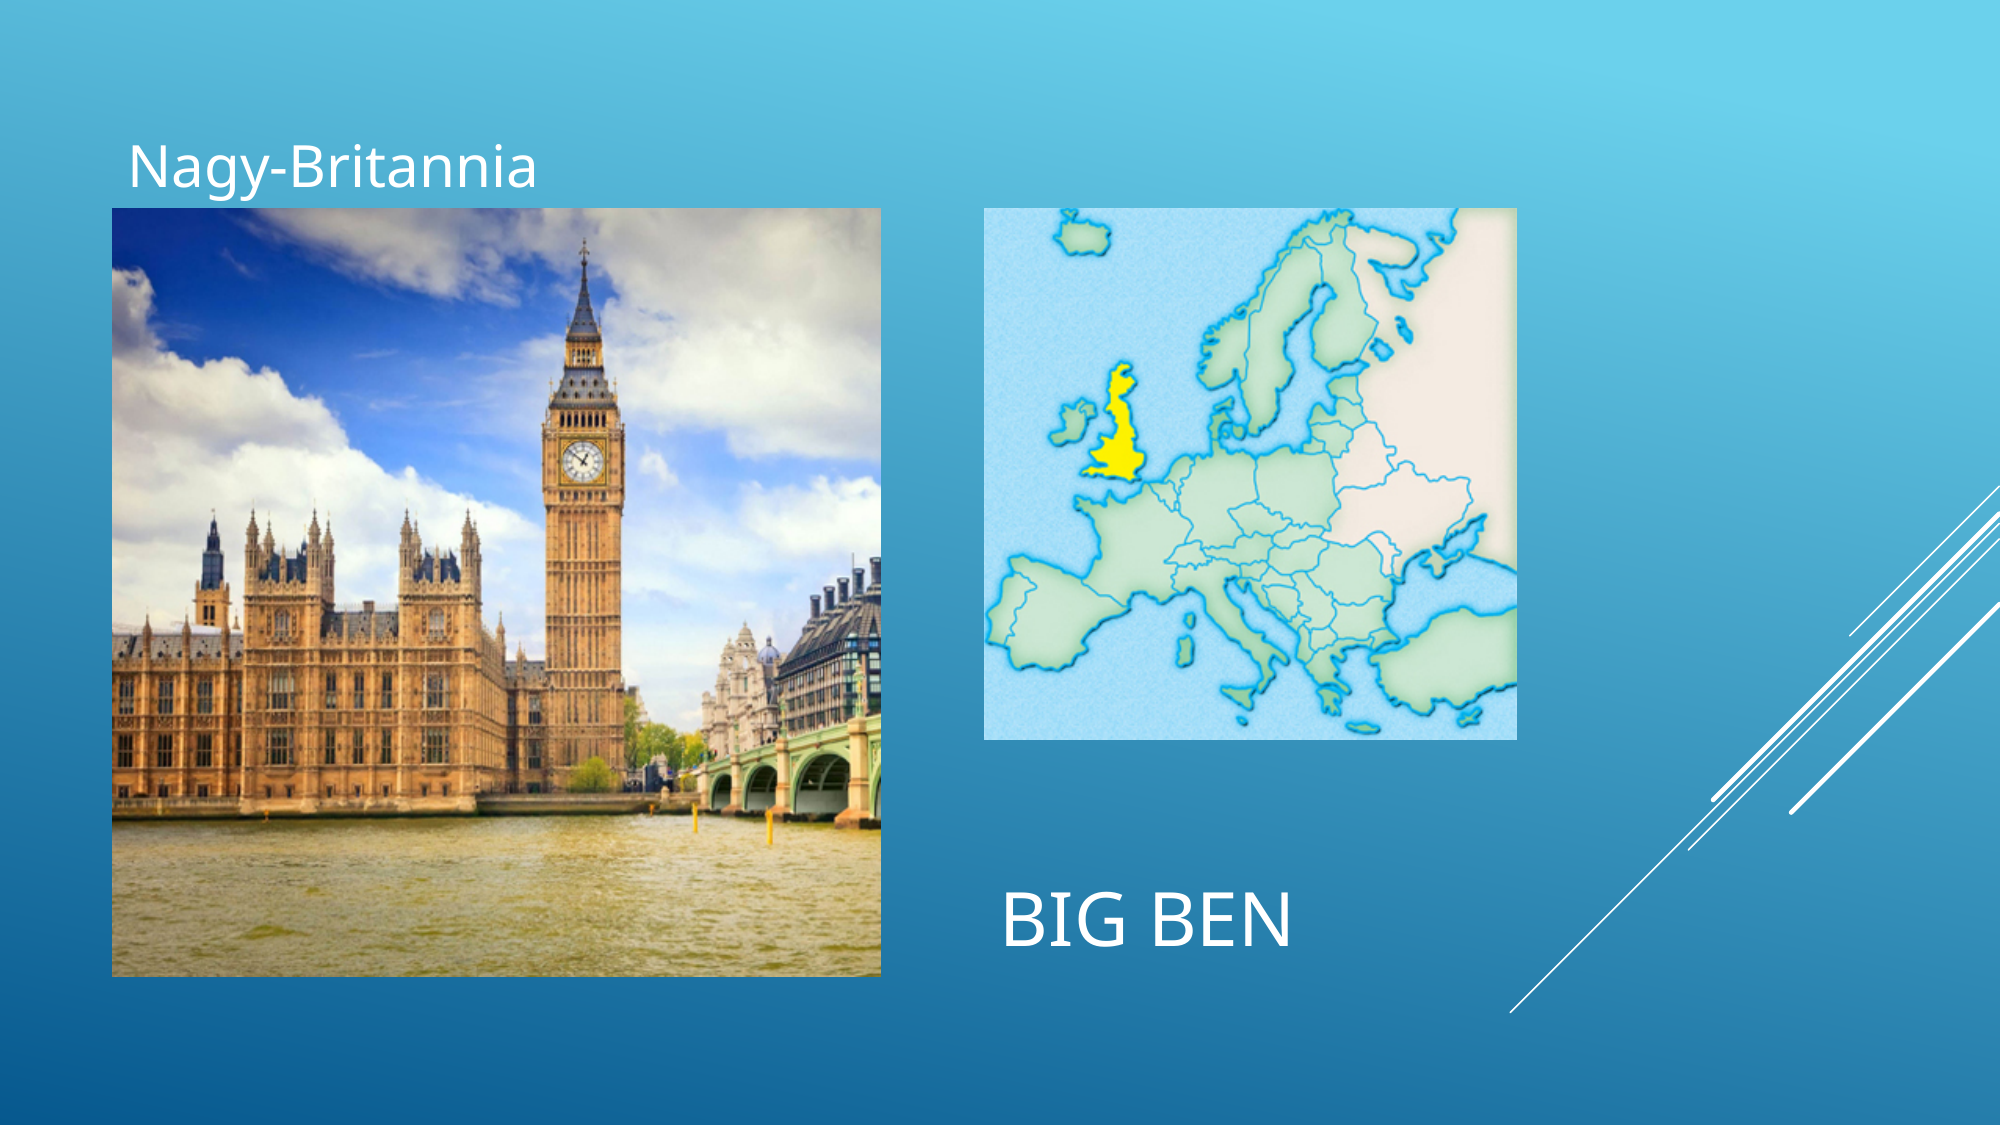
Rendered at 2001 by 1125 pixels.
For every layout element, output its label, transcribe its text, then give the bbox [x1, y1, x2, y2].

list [112, 208, 881, 977]
list Nagy-Britannia [112, 107, 880, 208]
picture [1223, 689, 1251, 708]
title Big Ben [984, 857, 1517, 976]
picture [1381, 644, 1396, 650]
picture [984, 208, 1517, 741]
picture [1442, 521, 1480, 556]
